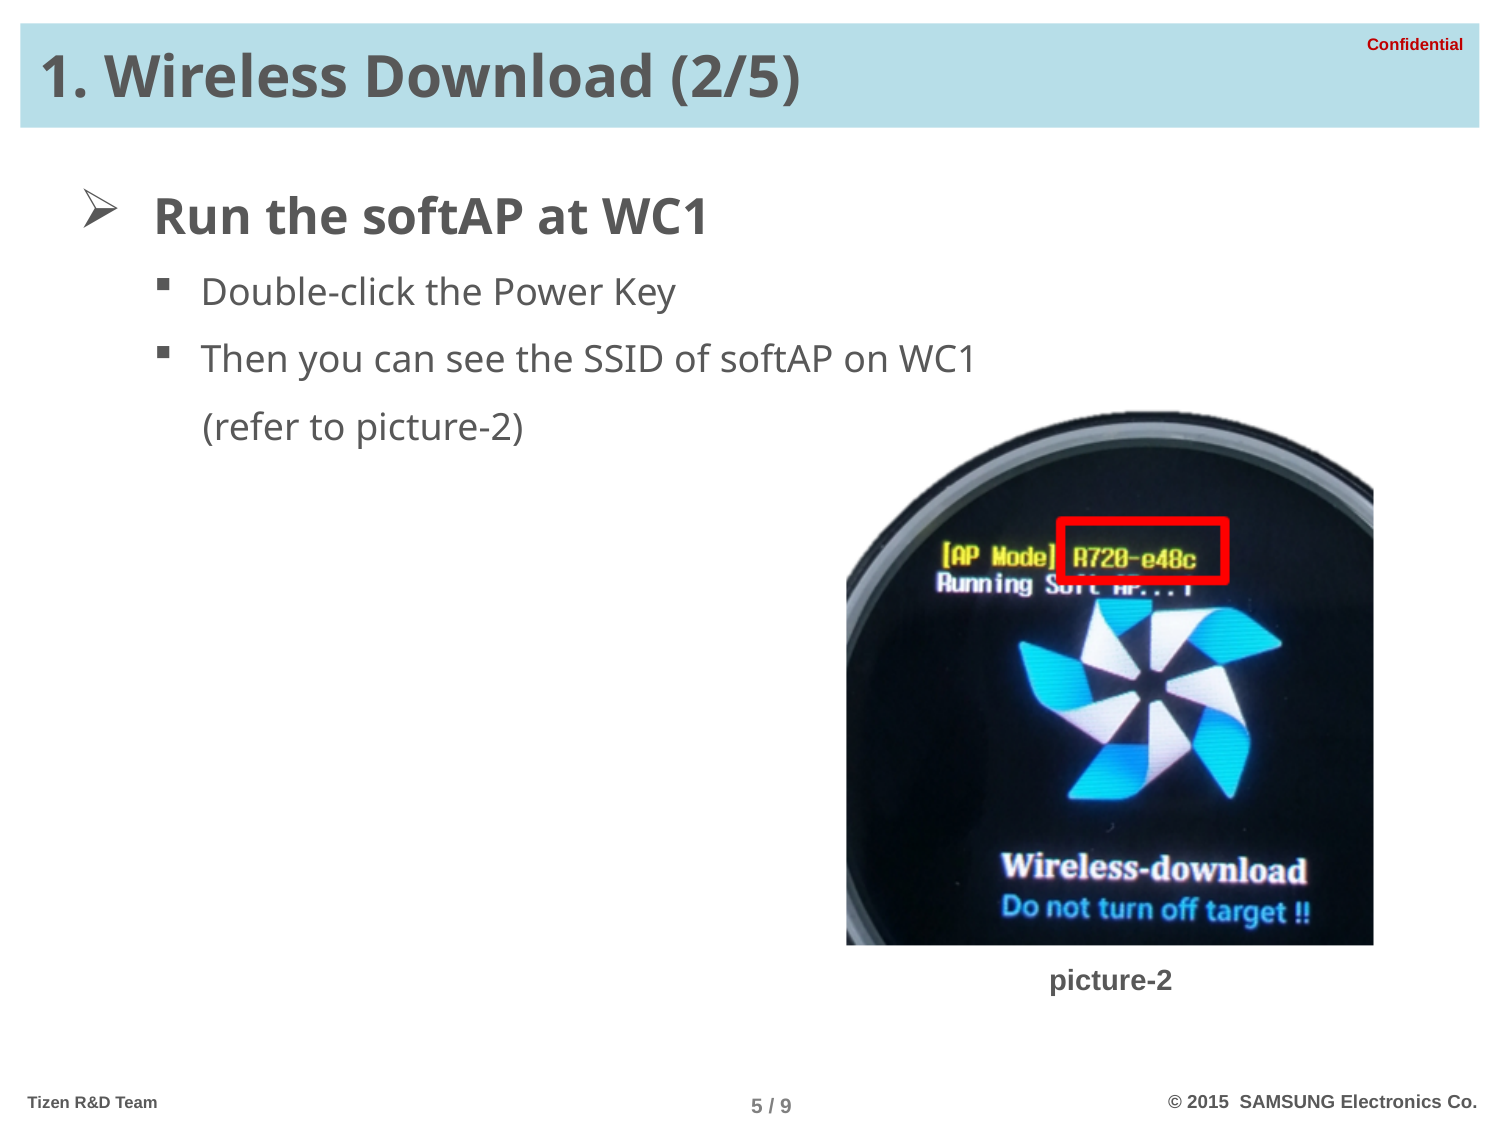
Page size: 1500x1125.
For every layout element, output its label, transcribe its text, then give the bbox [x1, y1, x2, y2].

title 1. Wireless Download (2/5) [24, 30, 1450, 118]
list Run the softAP at WC1 Double-click the Power Key Then you can see the SSID of softAP on WC1 (refer to picture-2) [37, 125, 1463, 487]
text_box picture-2 [1043, 964, 1179, 1002]
picture [830, 396, 1391, 955]
